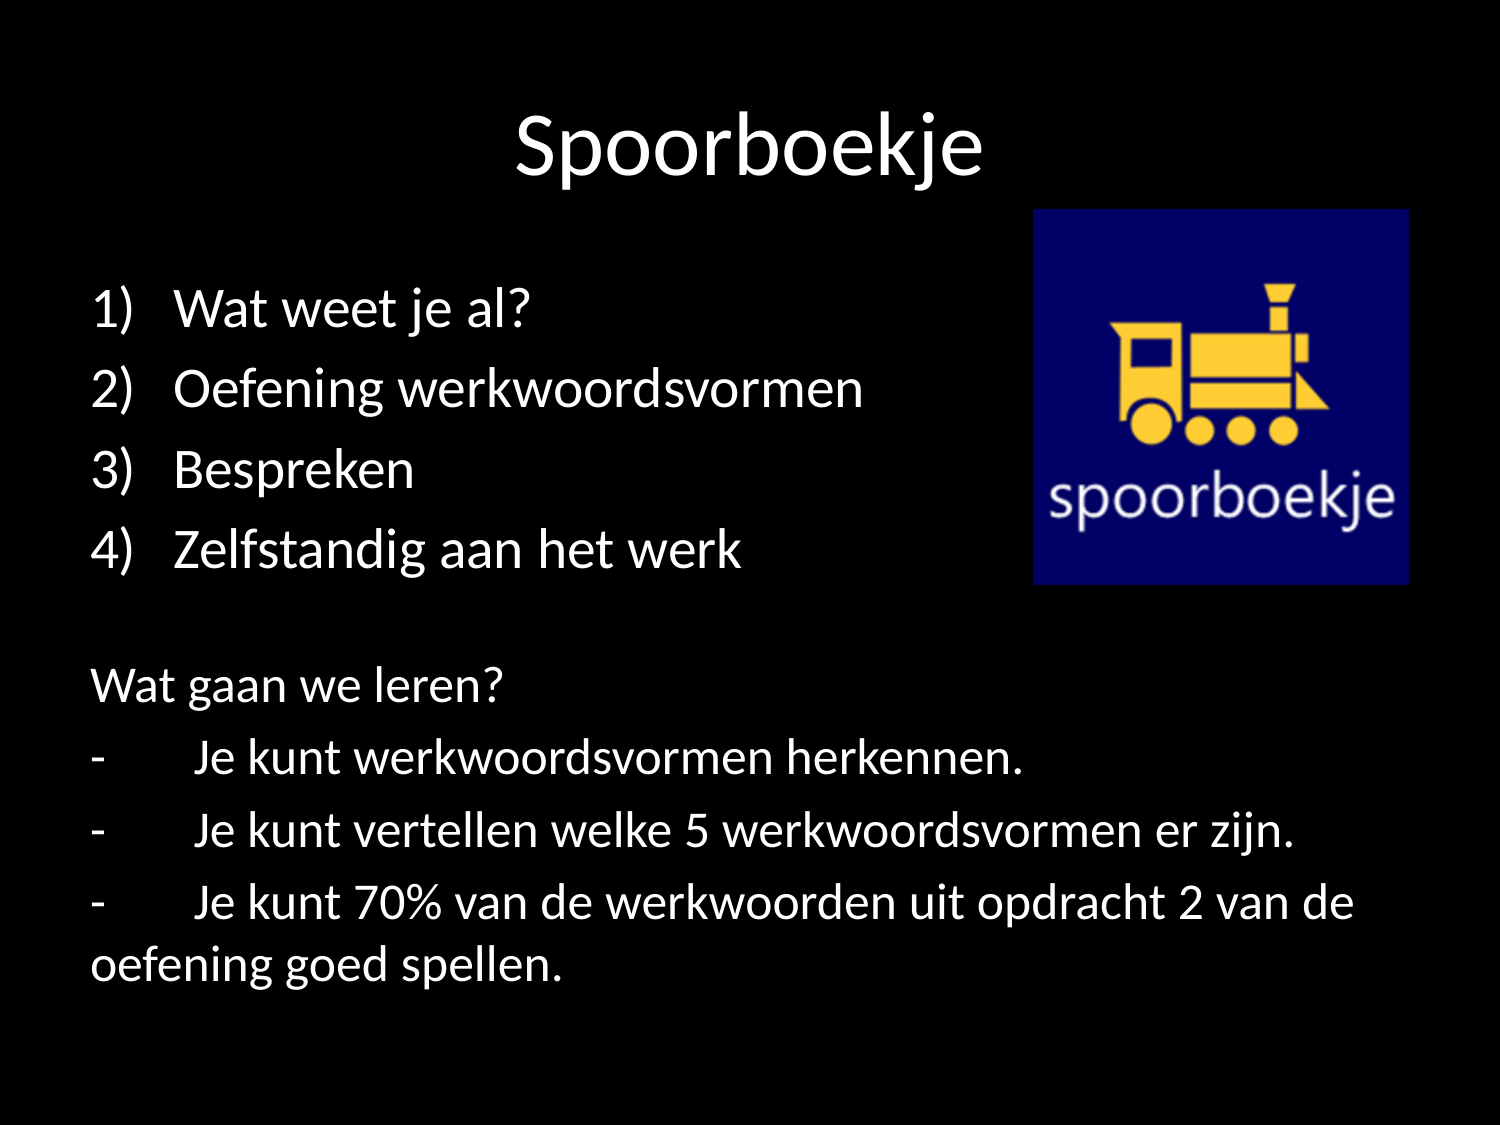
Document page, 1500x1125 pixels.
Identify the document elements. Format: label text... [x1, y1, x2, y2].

list Wat weet je al? Oefening werkwoordsvormen Bespreken Zelfstandig aan het werk Wat gaan we leren? - Je kunt werkwoordsvormen herkennen. - Je kunt vertellen welke 5 werkwoordsvormen er zijn. - Je kunt 70% van de werkwoorden uit opdracht 2 van de oefening goed spellen. [75, 262, 1425, 1005]
picture [1033, 209, 1409, 585]
title Spoorboekje [75, 45, 1425, 233]
